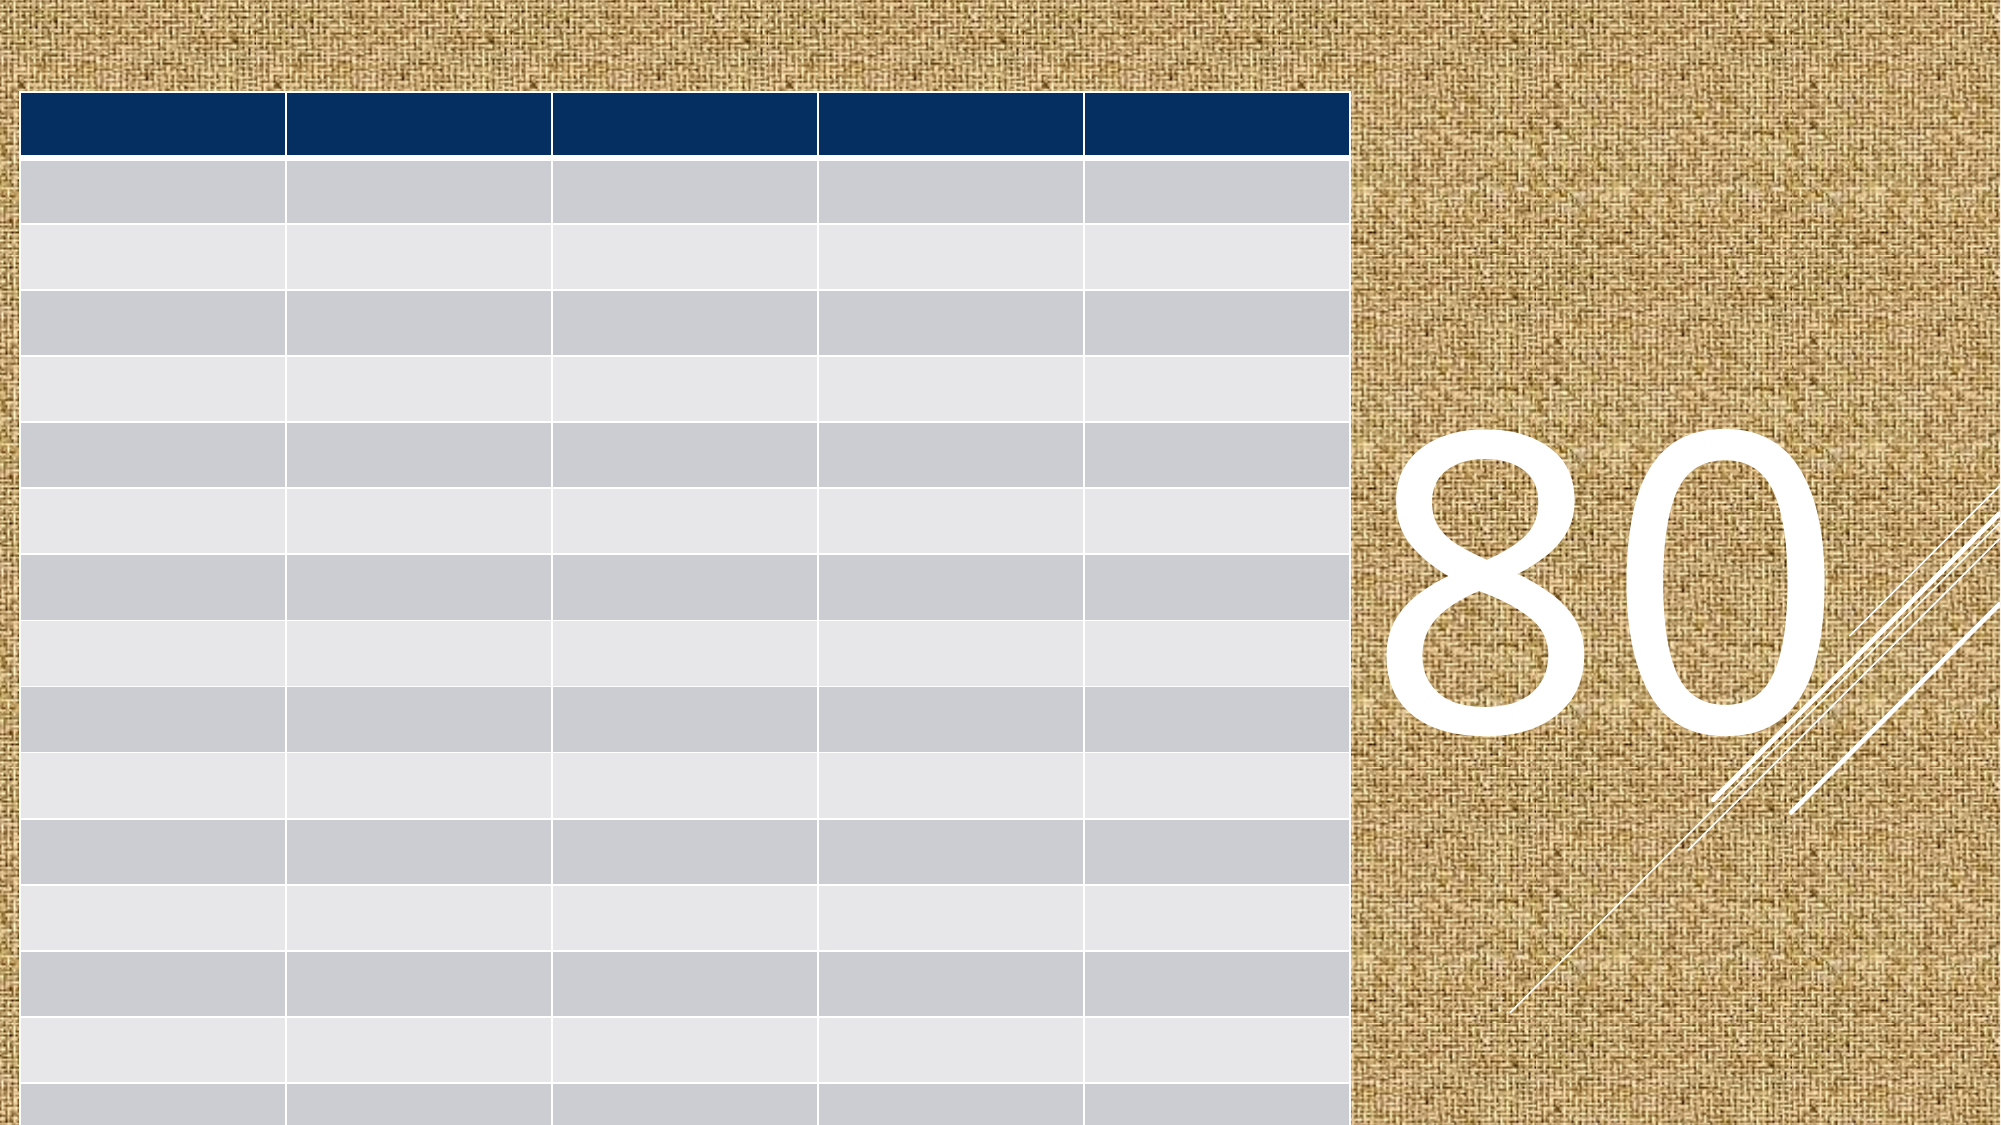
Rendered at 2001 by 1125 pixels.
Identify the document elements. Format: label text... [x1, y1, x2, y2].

picture [1351, 607, 2001, 1125]
table_cell [21, 886, 285, 950]
table_cell [21, 753, 285, 818]
table_cell [287, 753, 551, 818]
table_cell [1085, 161, 1349, 223]
table_header [21, 93, 285, 155]
table_cell [819, 423, 1083, 487]
table_cell [553, 820, 817, 884]
table_cell [287, 886, 551, 950]
table_cell [1085, 555, 1349, 620]
table_cell [21, 1084, 285, 1125]
table_cell [1085, 753, 1349, 818]
table_cell [553, 489, 817, 553]
table_cell [553, 753, 817, 818]
table_cell [1085, 423, 1349, 487]
table_cell [287, 687, 551, 752]
table_cell [1085, 357, 1349, 421]
table_cell [553, 423, 817, 487]
table_cell [819, 820, 1083, 884]
table_cell [1085, 687, 1349, 752]
table_cell [1085, 225, 1349, 289]
table_cell [1085, 820, 1349, 884]
table_cell [819, 1018, 1083, 1082]
table_cell [553, 225, 817, 289]
table_cell [1085, 291, 1349, 355]
table_cell [287, 820, 551, 884]
table_cell [287, 555, 551, 620]
table_cell [819, 225, 1083, 289]
table_cell [819, 1084, 1083, 1125]
table_cell [1085, 621, 1349, 686]
table_cell [553, 161, 817, 223]
table_cell [21, 489, 285, 553]
table_cell [287, 161, 551, 223]
table_cell [553, 952, 817, 1016]
table_header [1085, 93, 1349, 155]
table_cell [1085, 1084, 1349, 1125]
table_cell [553, 357, 817, 421]
table_cell [819, 357, 1083, 421]
title 80 [1350, 59, 1863, 1070]
table_cell [287, 291, 551, 355]
table_cell [553, 555, 817, 620]
table_cell [21, 423, 285, 487]
table_cell [21, 1018, 285, 1082]
table_cell [553, 621, 817, 686]
table_cell [287, 1084, 551, 1125]
table_cell [287, 1018, 551, 1082]
table_cell [21, 161, 285, 223]
table_header [553, 93, 817, 155]
table_cell [819, 952, 1083, 1016]
table_cell [21, 291, 285, 355]
table_cell [21, 555, 285, 620]
table_cell [287, 621, 551, 686]
table_cell [21, 820, 285, 884]
table_cell [819, 687, 1083, 752]
table_cell [21, 687, 285, 752]
table_cell [819, 291, 1083, 355]
table_cell [21, 225, 285, 289]
picture [0, 0, 2001, 1125]
table_cell [819, 489, 1083, 553]
table_cell [553, 1084, 817, 1125]
table_cell [553, 886, 817, 950]
table_cell [553, 1018, 817, 1082]
table_cell [553, 291, 817, 355]
table_cell [287, 423, 551, 487]
table_cell [287, 952, 551, 1016]
table_cell [819, 555, 1083, 620]
table_cell [1085, 489, 1349, 553]
table_cell [819, 161, 1083, 223]
table_cell [553, 687, 817, 752]
table_header [287, 93, 551, 155]
table_cell [1085, 952, 1349, 1016]
table_cell [819, 886, 1083, 950]
table_cell [21, 952, 285, 1016]
table_cell [287, 225, 551, 289]
table_cell [287, 489, 551, 553]
table_cell [819, 753, 1083, 818]
table_cell [21, 621, 285, 686]
table_cell [1085, 1018, 1349, 1082]
table_cell [819, 621, 1083, 686]
table_cell [287, 357, 551, 421]
table_header [819, 93, 1083, 155]
table_cell [1085, 886, 1349, 950]
picture [1863, 517, 2001, 736]
table_cell [21, 357, 285, 421]
